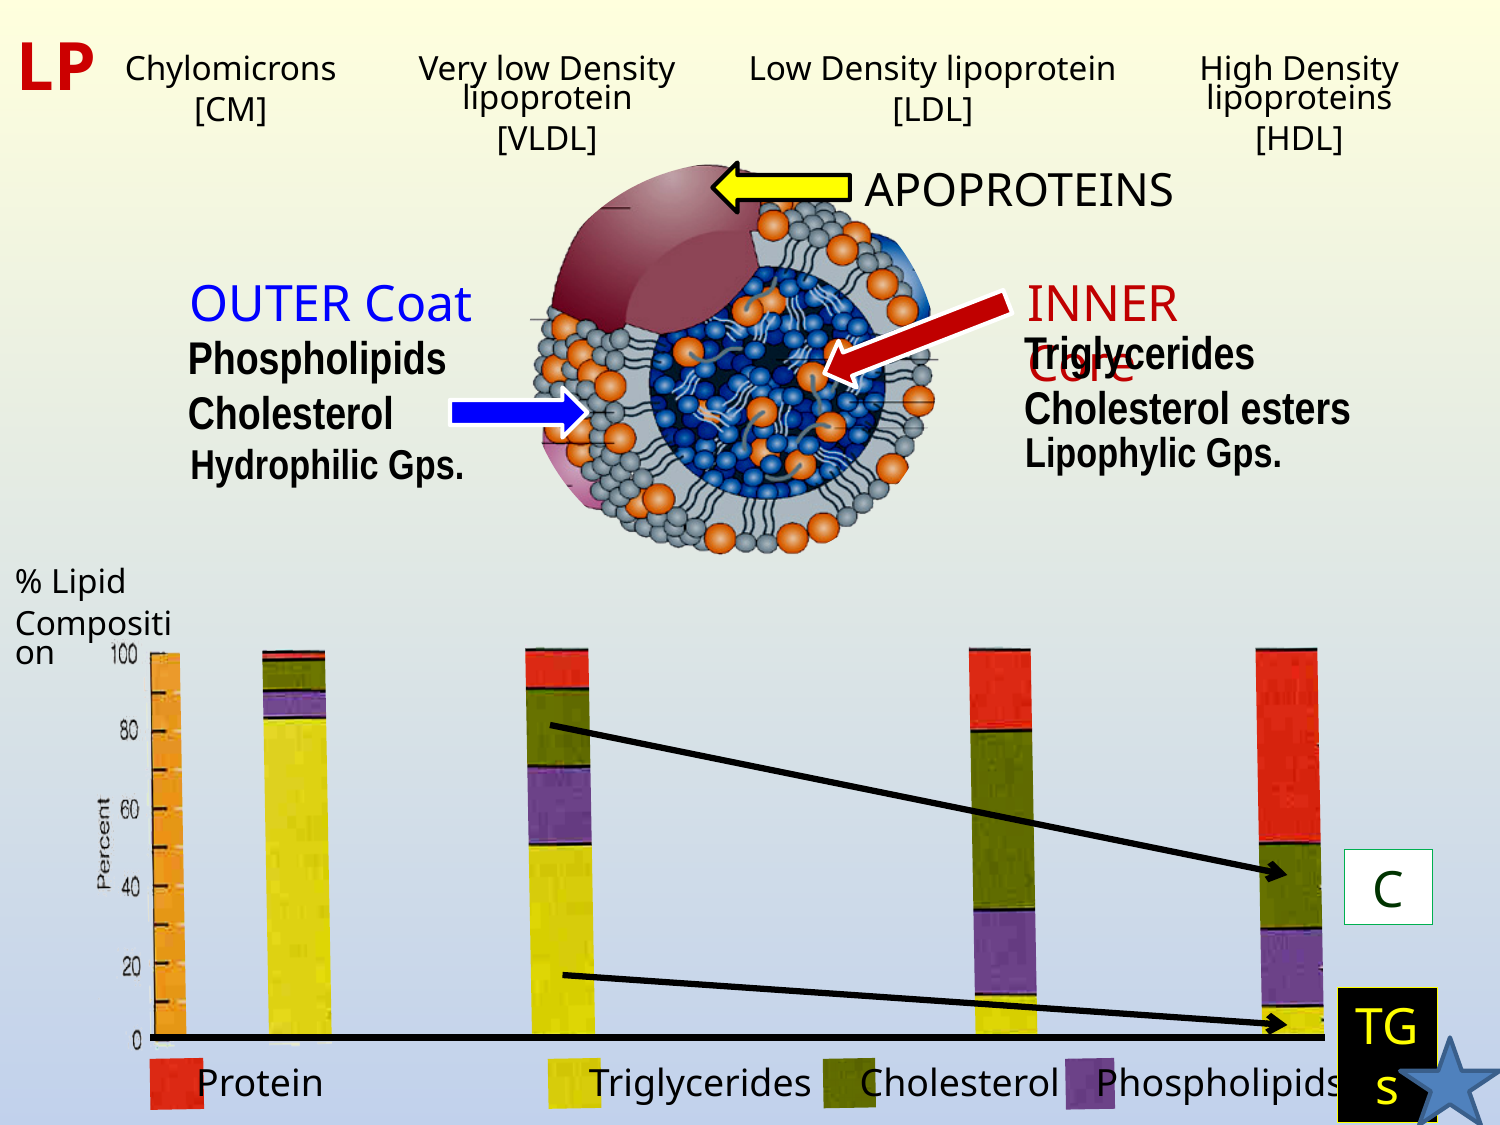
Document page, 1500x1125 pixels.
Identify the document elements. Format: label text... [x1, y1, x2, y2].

text_box Hydrophilic Gps. [175, 430, 490, 496]
text_box Low Density lipoprotein [LDL] [732, 49, 1099, 136]
text_box Phospholipids Cholesterol [173, 321, 474, 447]
text_box APOPROTEINS [849, 153, 1213, 224]
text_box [562, 974, 1288, 1026]
text_box Triglycerides Cholesterol esters [1009, 316, 1377, 441]
text_box High Density lipoproteins [HDL] [1099, 49, 1500, 165]
text_box Chylomicrons [CM] [99, 49, 362, 136]
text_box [0, 563, 1338, 1113]
text_box Lipophylic Gps. [1010, 424, 1361, 484]
text_box C [1344, 849, 1433, 925]
text_box Very low Density lipoprotein [VLDL] [328, 49, 767, 165]
text_box INNER Core [1012, 264, 1263, 316]
text_box [943, 288, 1015, 343]
text_box [447, 397, 519, 428]
text_box [1398, 1035, 1500, 1125]
text_box TGs [1337, 987, 1438, 1123]
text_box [549, 724, 1288, 876]
picture [524, 162, 939, 566]
text_box OUTER Coat [174, 264, 513, 339]
text_box LP [0, 16, 113, 112]
